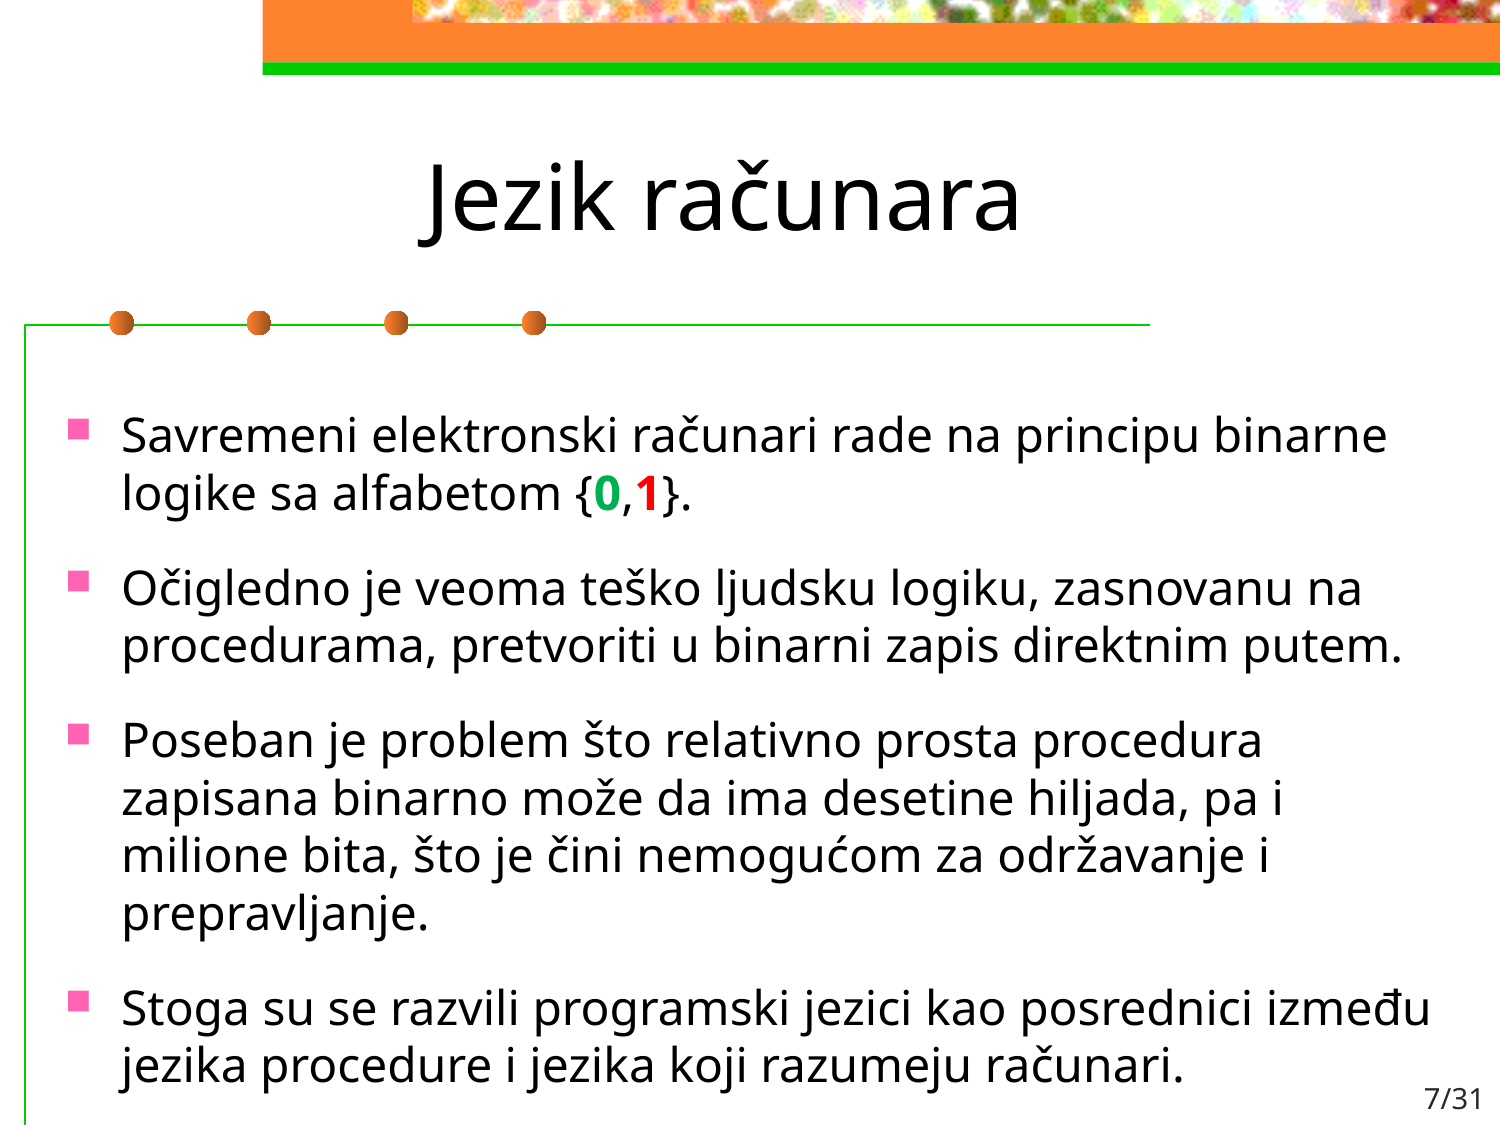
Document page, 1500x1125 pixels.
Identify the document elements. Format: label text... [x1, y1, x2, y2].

title Jezik računara [87, 99, 1363, 288]
picture [412, 0, 1500, 23]
list Savremeni elektronski računari rade na principu binarne logike sa alfabetom {0,1}. Očigledno je veoma teško ljudsku logiku, zasnovanu na procedurama, pretvoriti u binarni zapis direktnim putem. Poseban je problem što relativno prosta procedura zapisana binarno može da ima desetine hiljada, pa i milione bita, što je čini nemogućom za održavanje i prepravljanje. Stoga su se razvili programski jezici kao posrednici između jezika procedure i jezika koji razumeju računari. [50, 397, 1463, 1071]
text_box 7/31 [1374, 1072, 1500, 1123]
